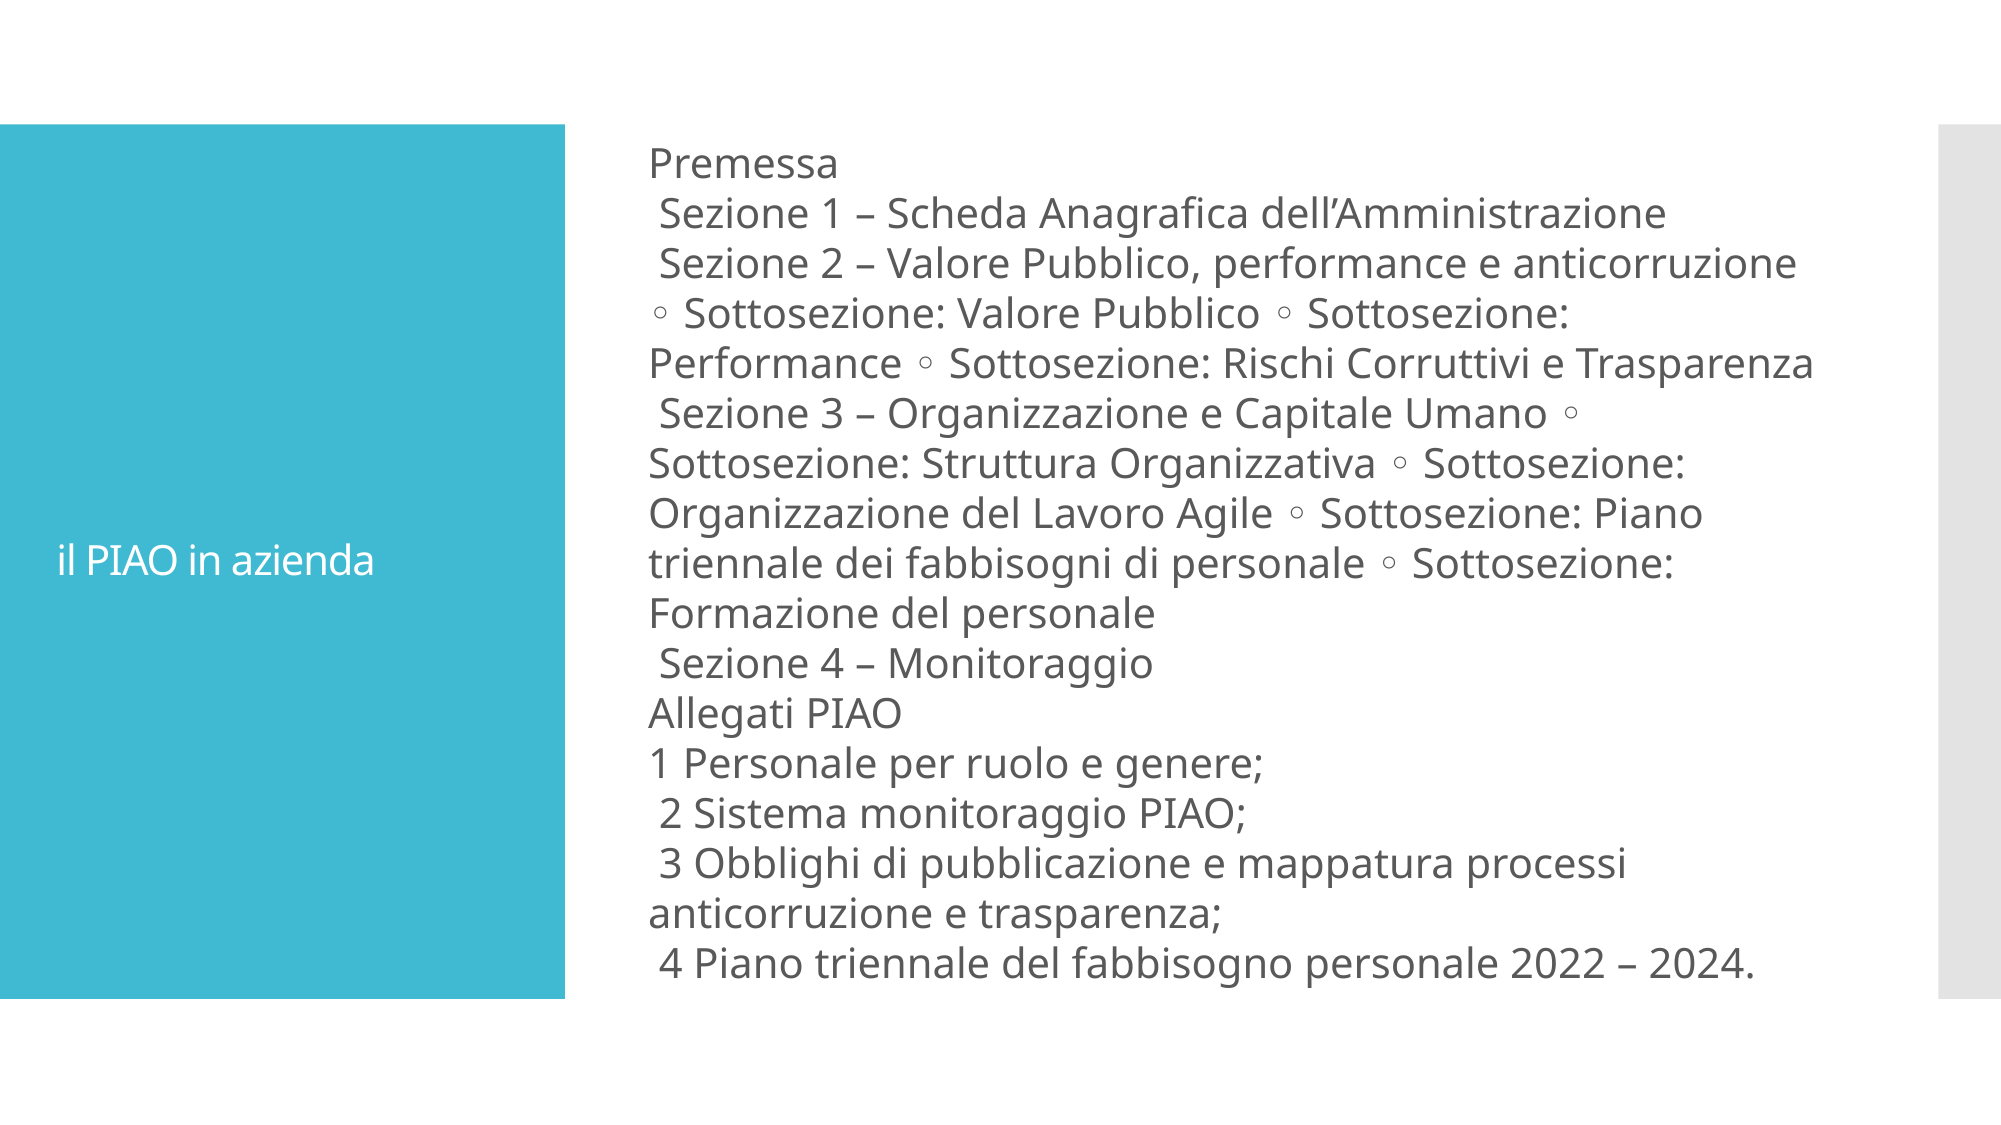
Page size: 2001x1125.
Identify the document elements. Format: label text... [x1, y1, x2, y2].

title il PIAO in azienda [41, 184, 525, 939]
list Premessa Sezione 1 – Scheda Anagrafica dell’Amministrazione Sezione 2 – Valore Pubblico, performance e anticorruzione ◦ Sottosezione: Valore Pubblico ◦ Sottosezione: Performance ◦ Sottosezione: Rischi Corruttivi e Trasparenza Sezione 3 – Organizzazione e Capitale Umano ◦ Sottosezione: Struttura Organizzativa ◦ Sottosezione: Organizzazione del Lavoro Agile ◦ Sottosezione: Piano triennale dei fabbisogni di personale ◦ Sottosezione: Formazione del personale Sezione 4 – Monitoraggio Allegati PIAO 1 Personale per ruolo e genere; 2 Sistema monitoraggio PIAO; 3 Obblighi di pubblicazione e mappatura processi anticorruzione e trasparenza; 4 Piano triennale del fabbisogno personale 2022 – 2024. [632, 141, 1834, 982]
